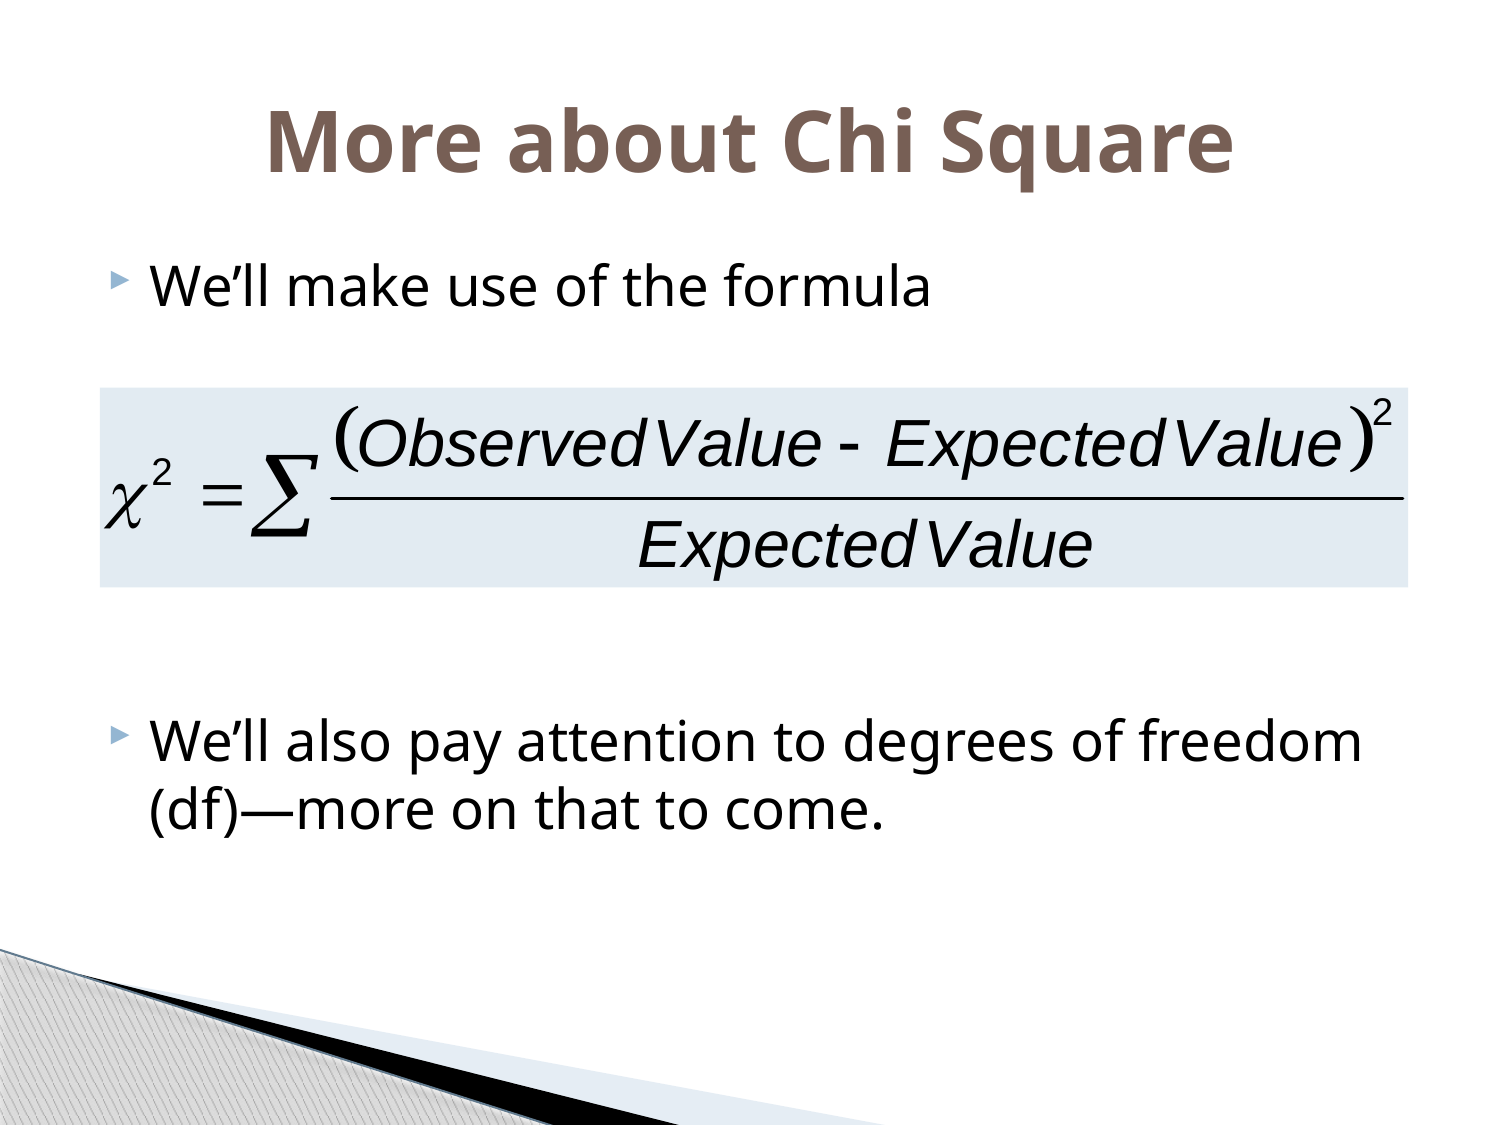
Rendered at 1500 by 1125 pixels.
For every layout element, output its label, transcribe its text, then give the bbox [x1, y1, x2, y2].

title More about Chi Square [75, 45, 1425, 233]
list We’ll make use of the formula We’ll also pay attention to degrees of freedom (df)—more on that to come. [75, 243, 1425, 986]
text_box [99, 387, 1409, 588]
